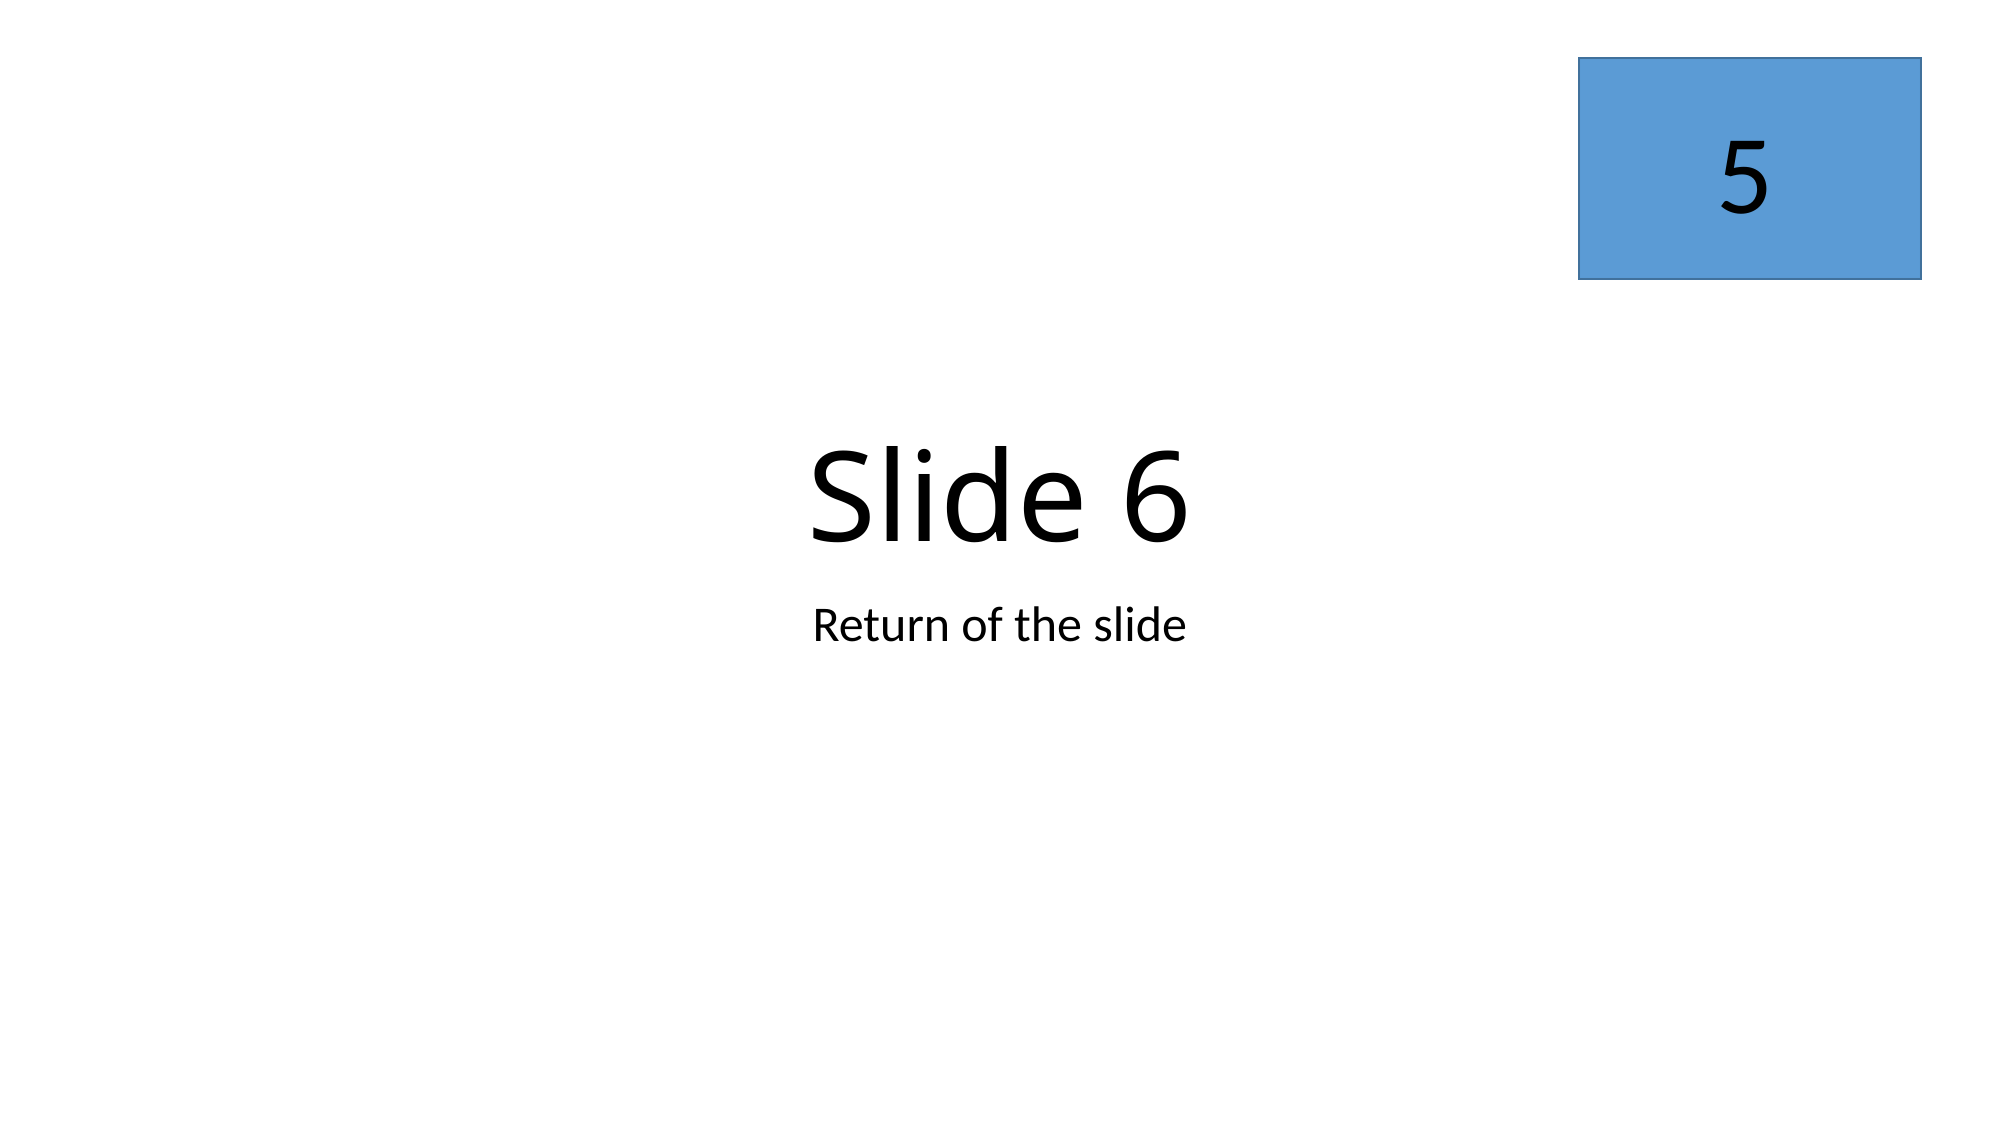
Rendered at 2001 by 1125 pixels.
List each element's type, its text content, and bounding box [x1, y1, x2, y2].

picture [1578, 57, 1922, 280]
title Slide 6 [249, 184, 1750, 576]
subtitle Return of the slide [249, 590, 1750, 863]
